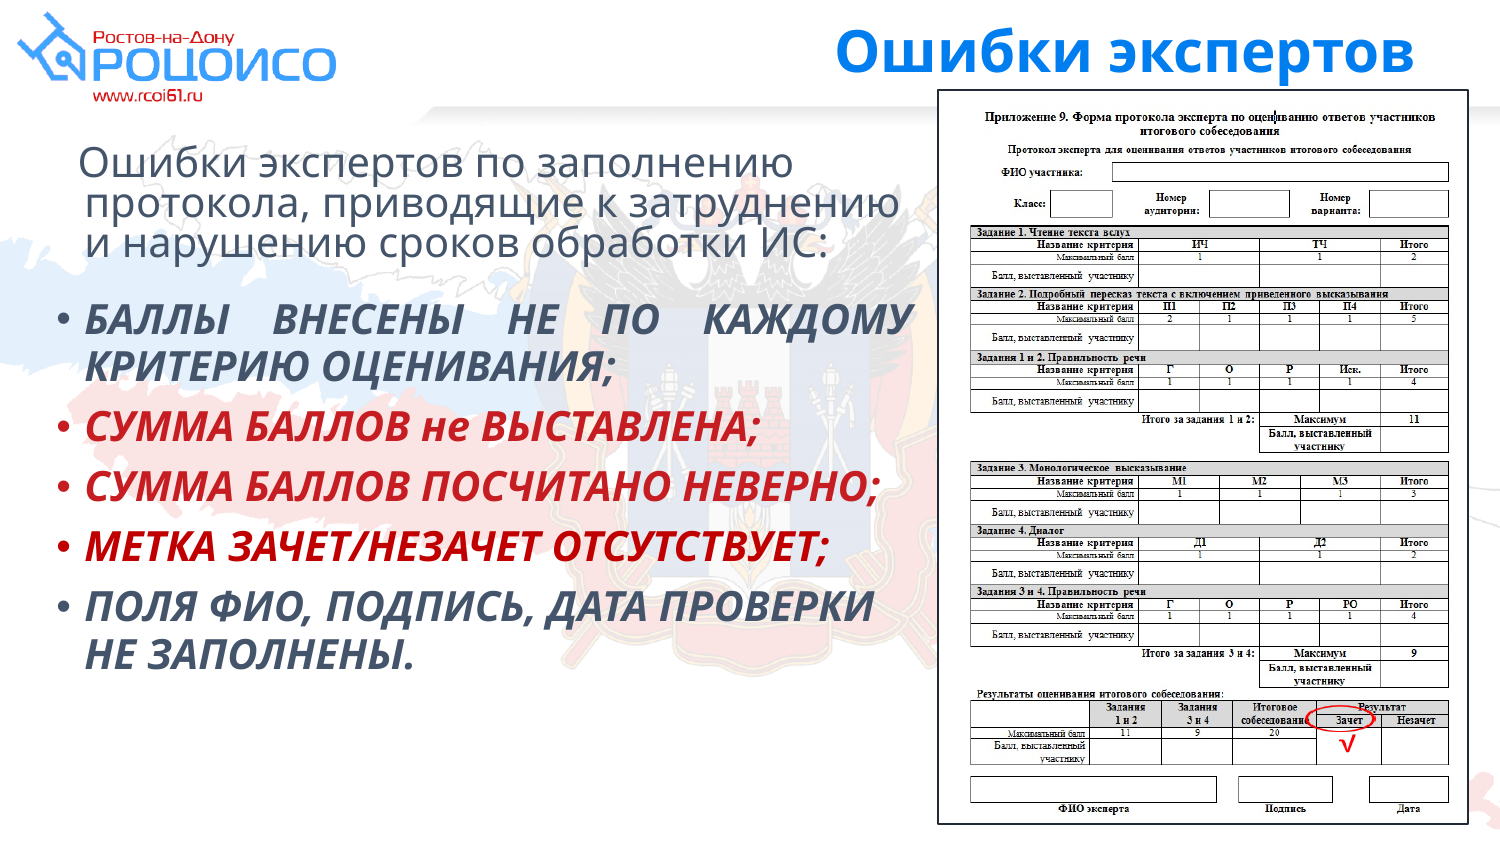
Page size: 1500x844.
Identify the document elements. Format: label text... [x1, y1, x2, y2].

text_box Ошибки экспертов [135, 0, 1430, 107]
list Ошибки экспертов по заполнению протокола, приводящие к затруднению и нарушению сроков обработки ИС: БАЛЛЫ ВНЕСЕНЫ НЕ ПО КАЖДОМУ КРИТЕРИЮ ОЦЕНИВАНИЯ; СУММА БАЛЛОВ не ВЫСТАВЛЕНА; СУММА БАЛЛОВ ПОСЧИТАНО НЕВЕРНО; МЕТКА ЗАЧЕТ/НЕЗАЧЕТ ОТСУТСТВУЕТ; ПОЛЯ ФИО, ПОДПИСЬ, ДАТА ПРОВЕРКИ НЕ ЗАПОЛНЕНЫ. [40, 138, 928, 801]
picture [939, 91, 1467, 824]
picture [0, 0, 1500, 844]
